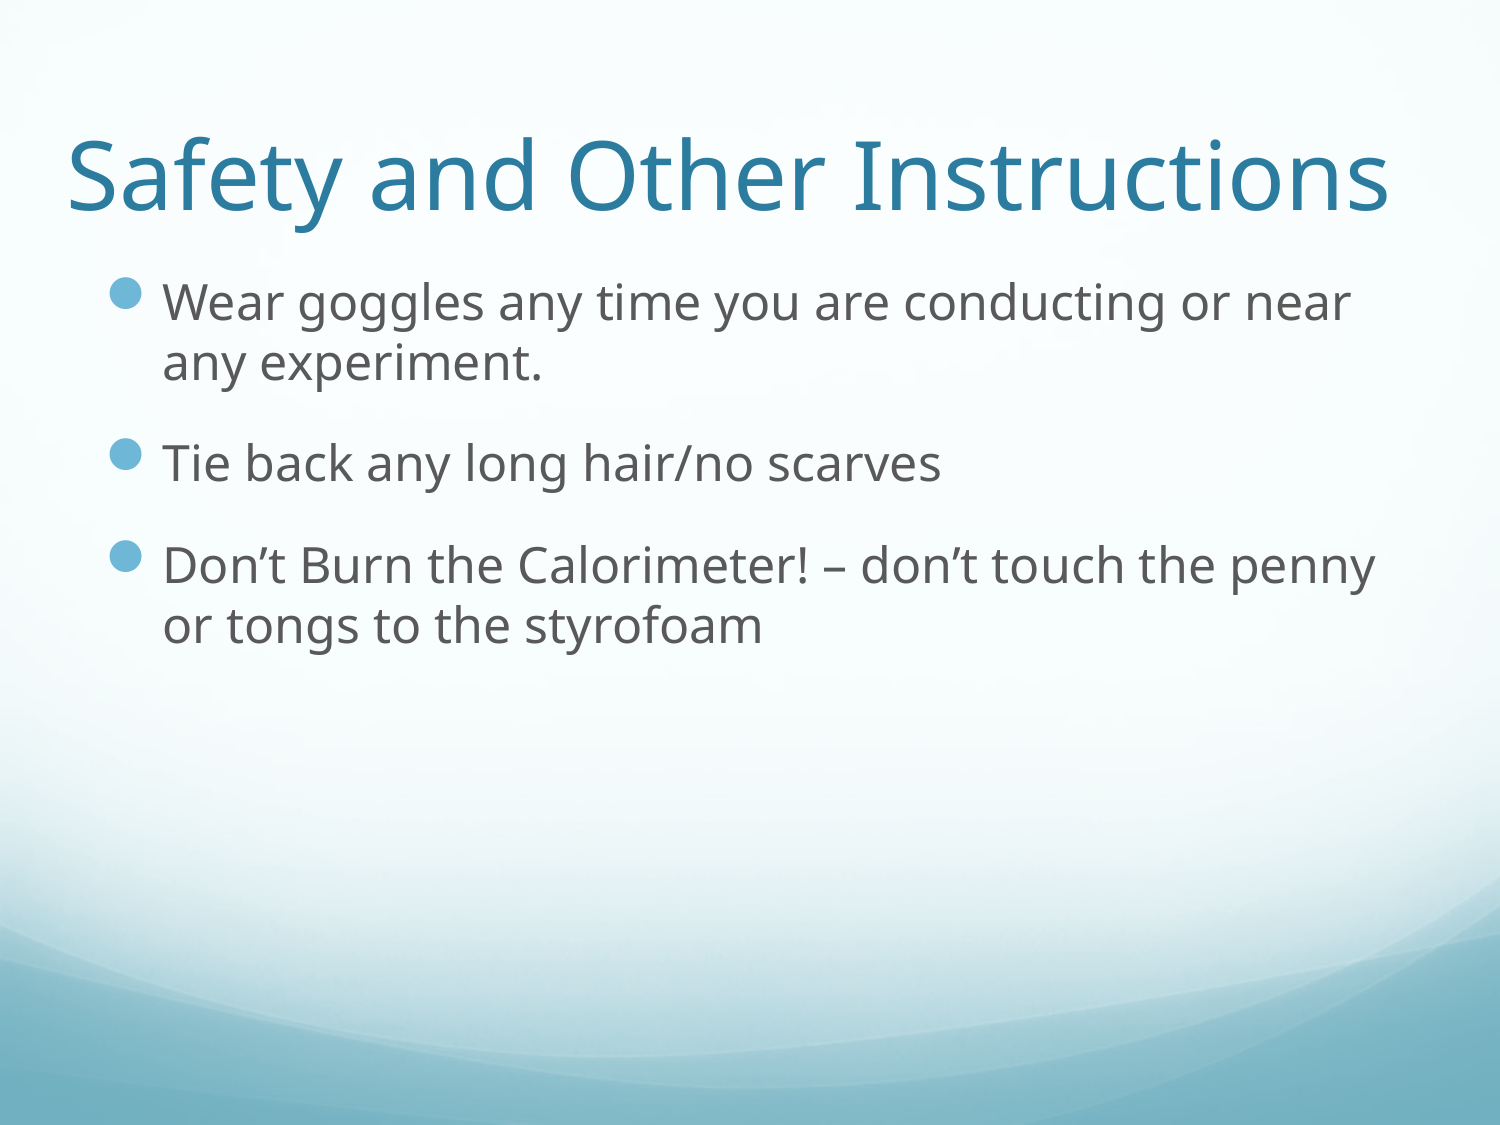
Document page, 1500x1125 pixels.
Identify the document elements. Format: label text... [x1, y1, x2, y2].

title Safety and Other Instructions [0, 17, 1459, 237]
list Wear goggles any time you are conducting or near any experiment. Tie back any long hair/no scarves Don’t Burn the Calorimeter! – don’t touch the penny or tongs to the styrofoam [90, 262, 1410, 975]
